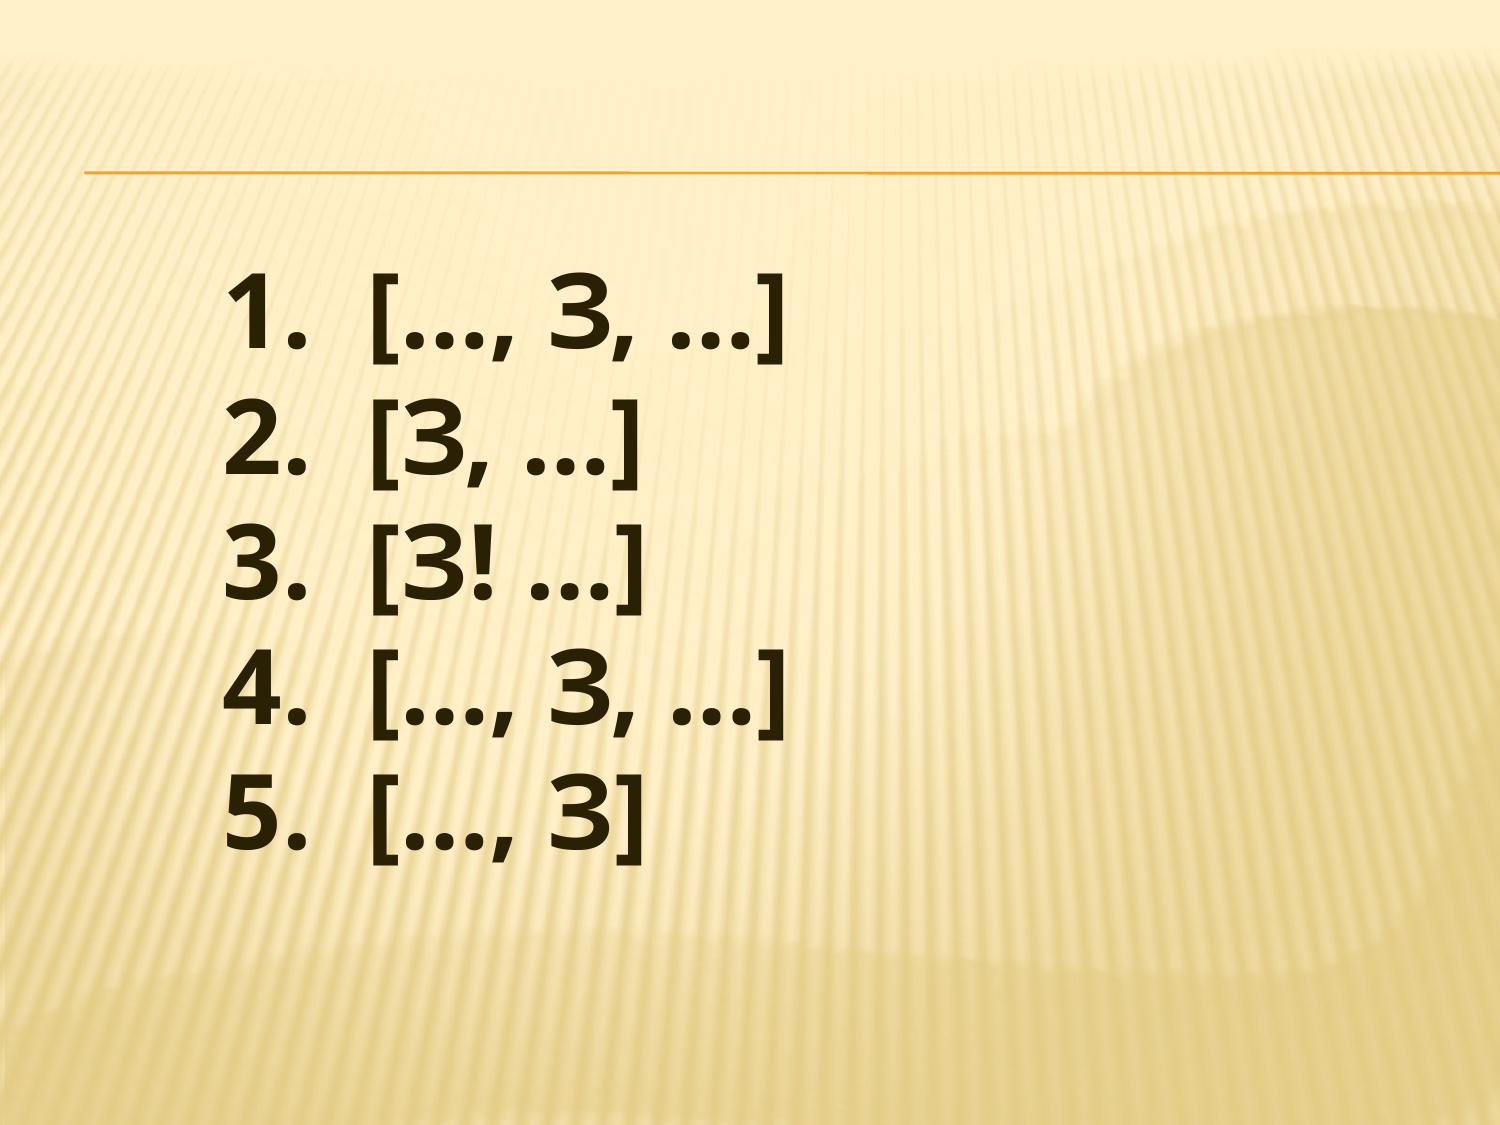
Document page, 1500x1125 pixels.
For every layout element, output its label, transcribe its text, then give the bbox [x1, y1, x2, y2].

title 1. […, З, …] 2. [З, …] 3. [З! …] 4. […, З, …] 5. […, З] [49, 234, 1475, 950]
